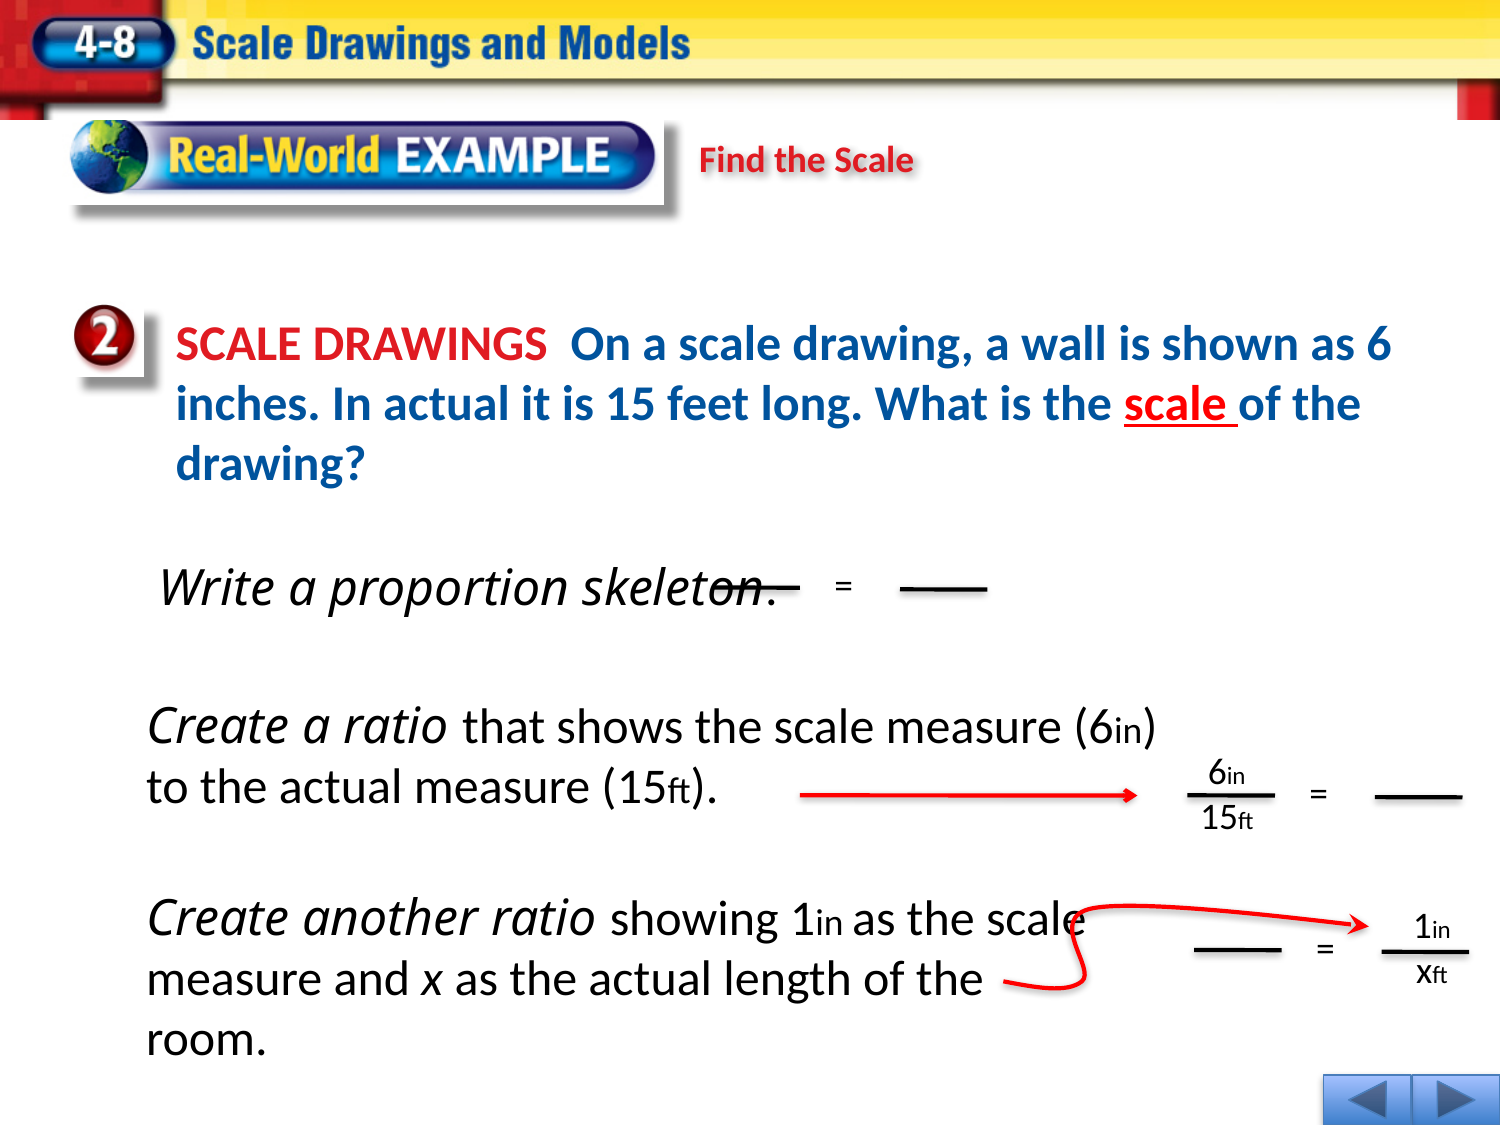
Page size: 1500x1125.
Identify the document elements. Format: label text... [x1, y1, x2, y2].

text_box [712, 553, 988, 615]
text_box Create another ratio showing 1in as the scale measure and x as the actual length of the room. [75, 878, 1102, 1073]
text_box Find the Scale [684, 129, 1450, 188]
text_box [1176, 739, 1463, 846]
text_box [1323, 1074, 1412, 1125]
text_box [1193, 893, 1483, 1001]
text_box SCALE DRAWINGS On a scale drawing, a wall is shown as 6 inches. In actual it is 15 feet long. What is the scale of the drawing? [160, 303, 1425, 498]
text_box [1412, 1074, 1500, 1125]
text_box [1002, 903, 1188, 991]
text_box Create a ratio that shows the scale measure (6in) to the actual measure (15ft). [75, 685, 1177, 821]
text_box Write a proportion skeleton. [87, 548, 1429, 623]
picture [68, 301, 145, 377]
picture [0, 0, 1500, 205]
